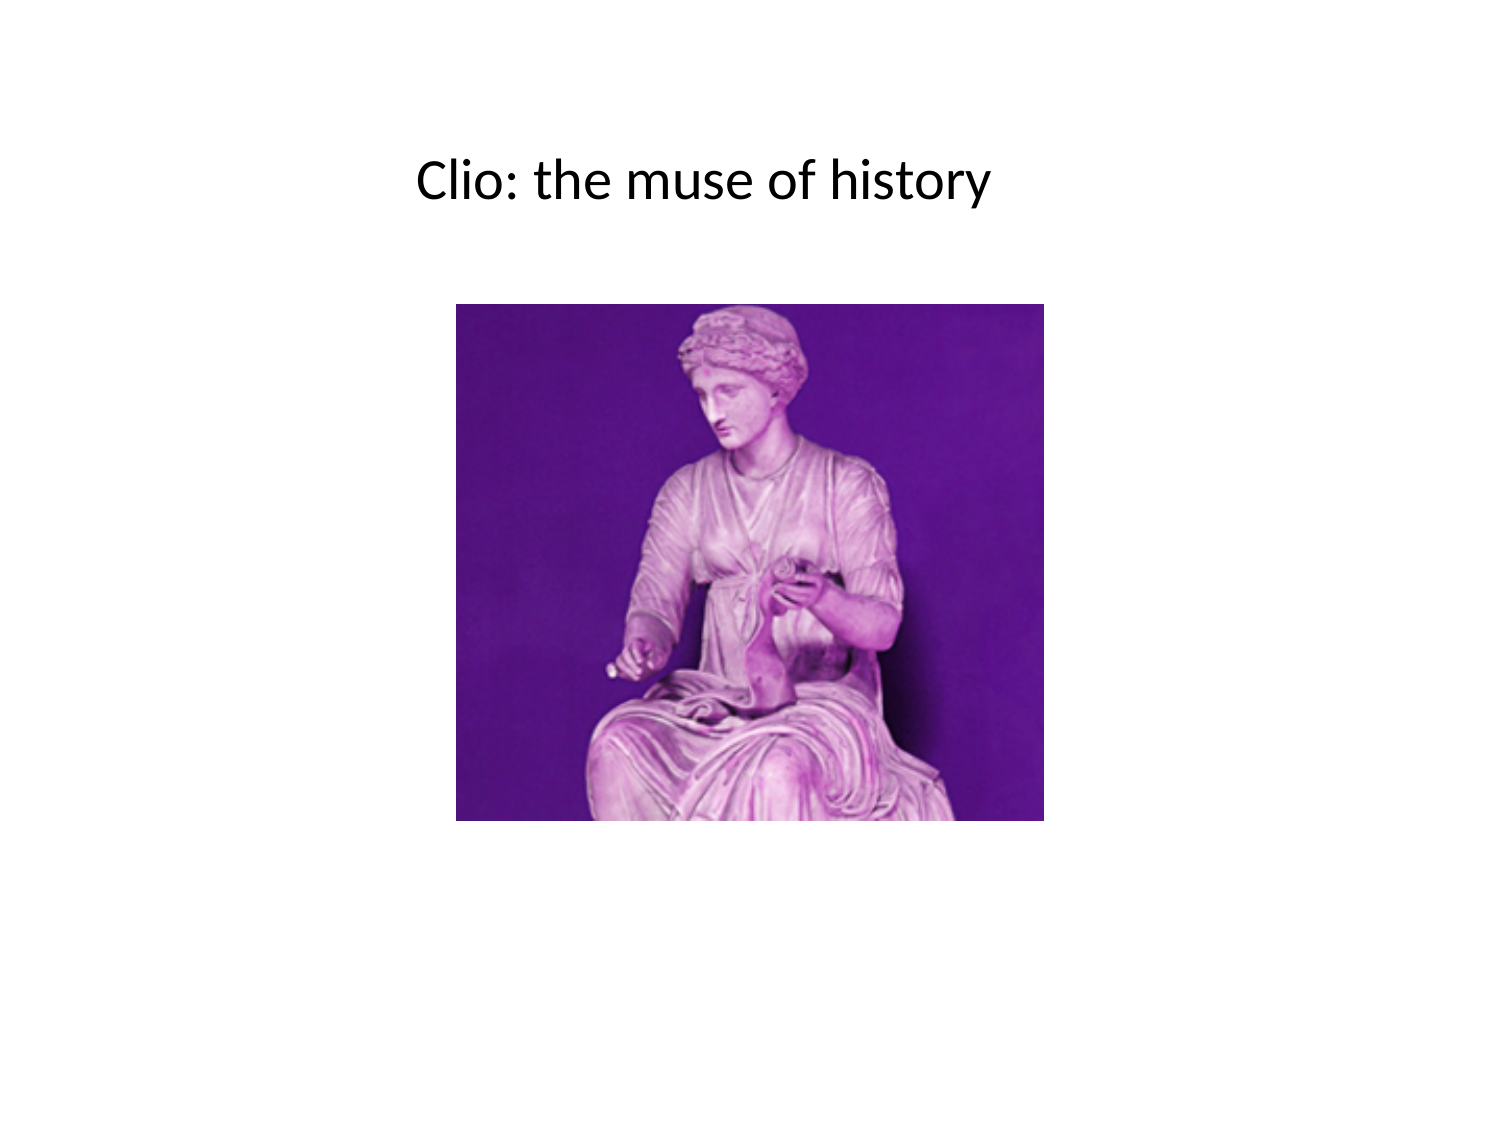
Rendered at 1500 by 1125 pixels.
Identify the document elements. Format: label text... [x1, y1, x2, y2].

picture [455, 303, 1044, 822]
text_box Clio: the muse of history [401, 133, 1020, 219]
